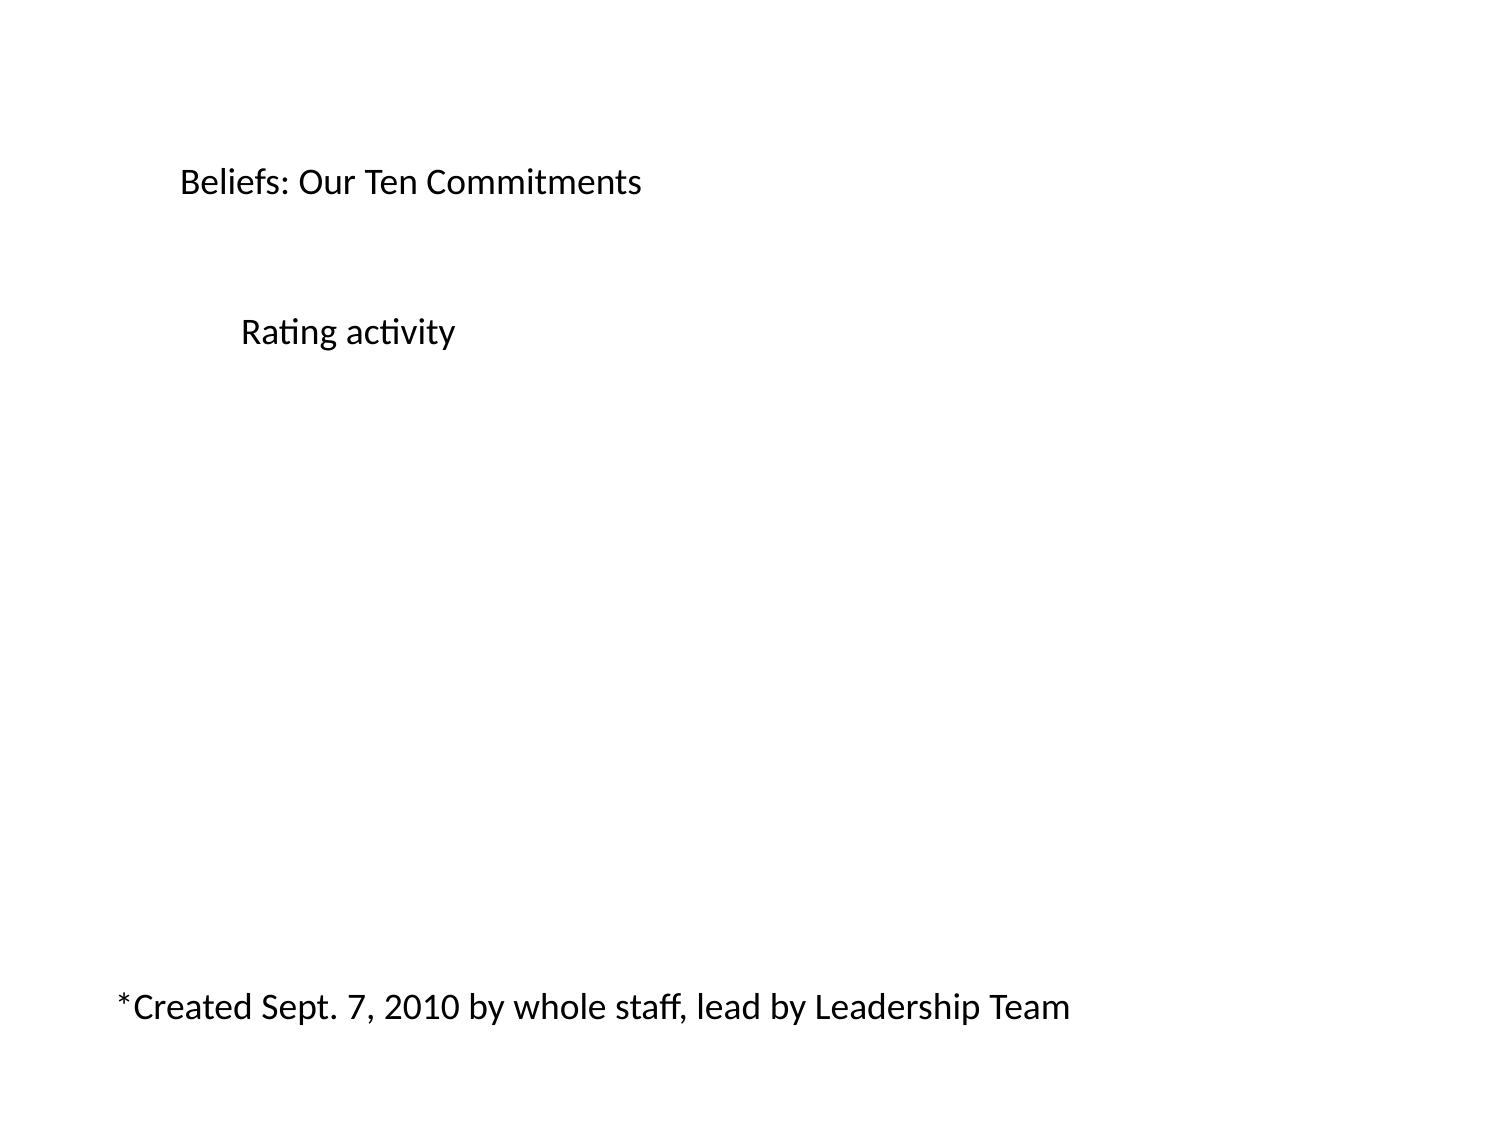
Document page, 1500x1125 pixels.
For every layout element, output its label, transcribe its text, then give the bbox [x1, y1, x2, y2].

text_box Beliefs: Our Ten Commitments [165, 149, 658, 210]
text_box *Created Sept. 7, 2010 by whole staff, lead by Leadership Team [99, 974, 1100, 1035]
text_box Rating activity [226, 299, 471, 360]
